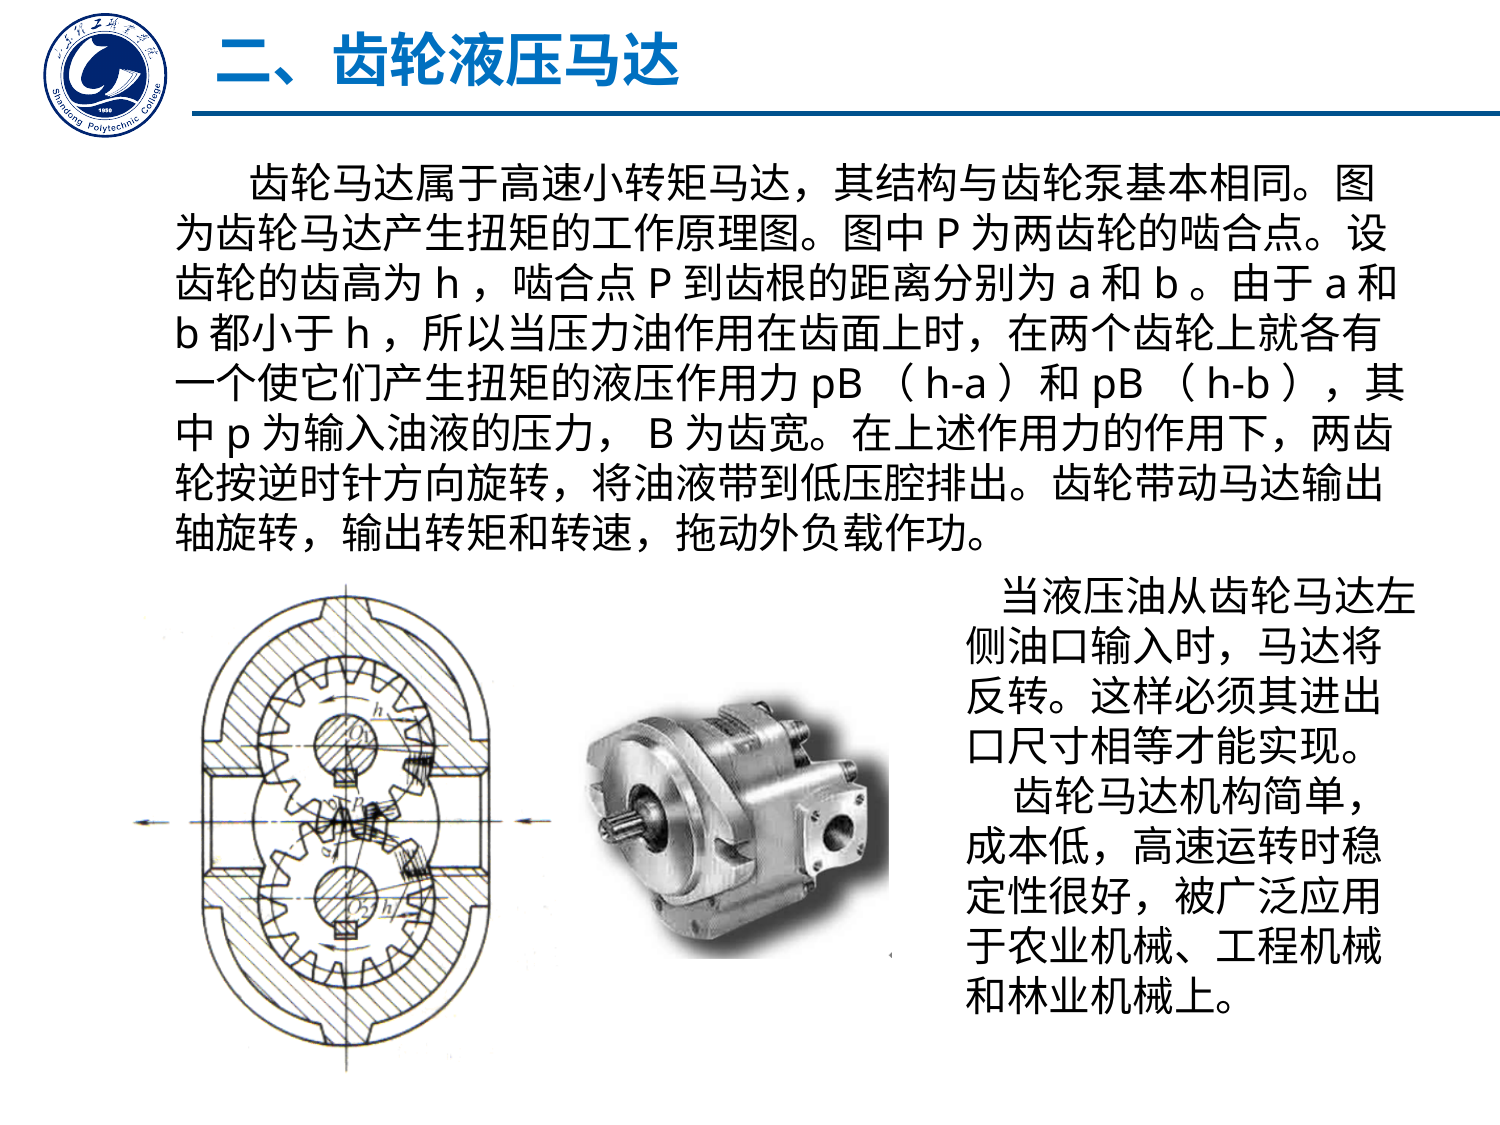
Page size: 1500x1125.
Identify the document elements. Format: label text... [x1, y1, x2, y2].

text_box 二、齿轮液压马达 [199, 16, 1477, 102]
text_box 当液压油从齿轮马达左侧油口输入时，马达将反转。这样必须其进出口尺寸相等才能实现。 齿轮马达机构简单，成本低，高速运转时稳定性很好，被广泛应用于农业机械、工程机械和林业机械上。 [950, 562, 1436, 1028]
picture [111, 573, 893, 1084]
text_box 齿轮马达属于高速小转矩马达，其结构与齿轮泵基本相同。图为齿轮马达产生扭矩的工作原理图。图中P为两齿轮的啮合点。设齿轮的齿高为h，啮合点P到齿根的距离分别为a和b。由于a和b都小于h，所以当压力油作用在齿面上时，在两个齿轮上就各有一个使它们产生扭矩的液压作用力pB（h-a）和pB（h-b），其中p为输入油液的压力，B为齿宽。在上述作用力的作用下，两齿轮按逆时针方向旋转，将油液带到低压腔排出。齿轮带动马达输出轴旋转，输出转矩和转速，拖动外负载作功。 [159, 148, 1424, 564]
picture [43, 7, 174, 138]
